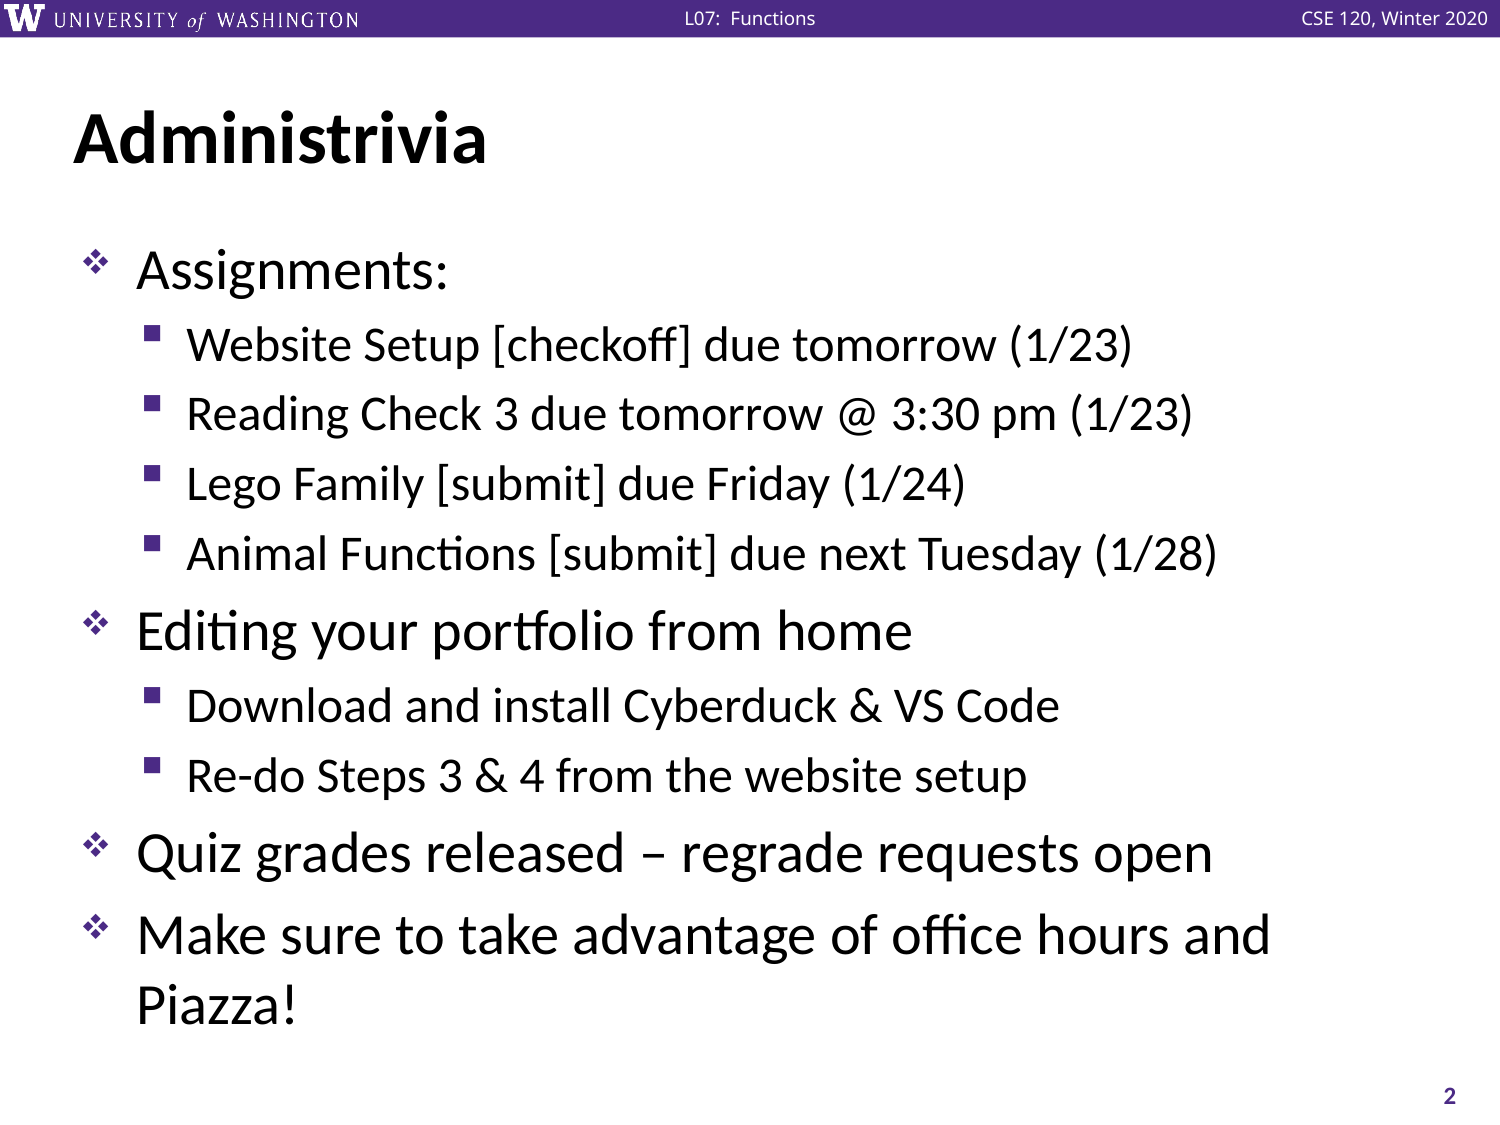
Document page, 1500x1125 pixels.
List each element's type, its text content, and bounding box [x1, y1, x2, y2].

slide_number 2 [1400, 1065, 1500, 1125]
list Assignments: Website Setup [checkoff] due tomorrow (1/23) Reading Check 3 due tomorrow @ 3:30 pm (1/23) Lego Family [submit] due Friday (1/24) Animal Functions [submit] due next Tuesday (1/28) Editing your portfolio from home Download and install Cyberduck & VS Code Re-do Steps 3 & 4 from the website setup Quiz grades released – regrade requests open Make sure to take advantage of office hours and Piazza! [64, 223, 1438, 1040]
picture [4, 4, 358, 32]
title Administrivia [58, 71, 1438, 197]
